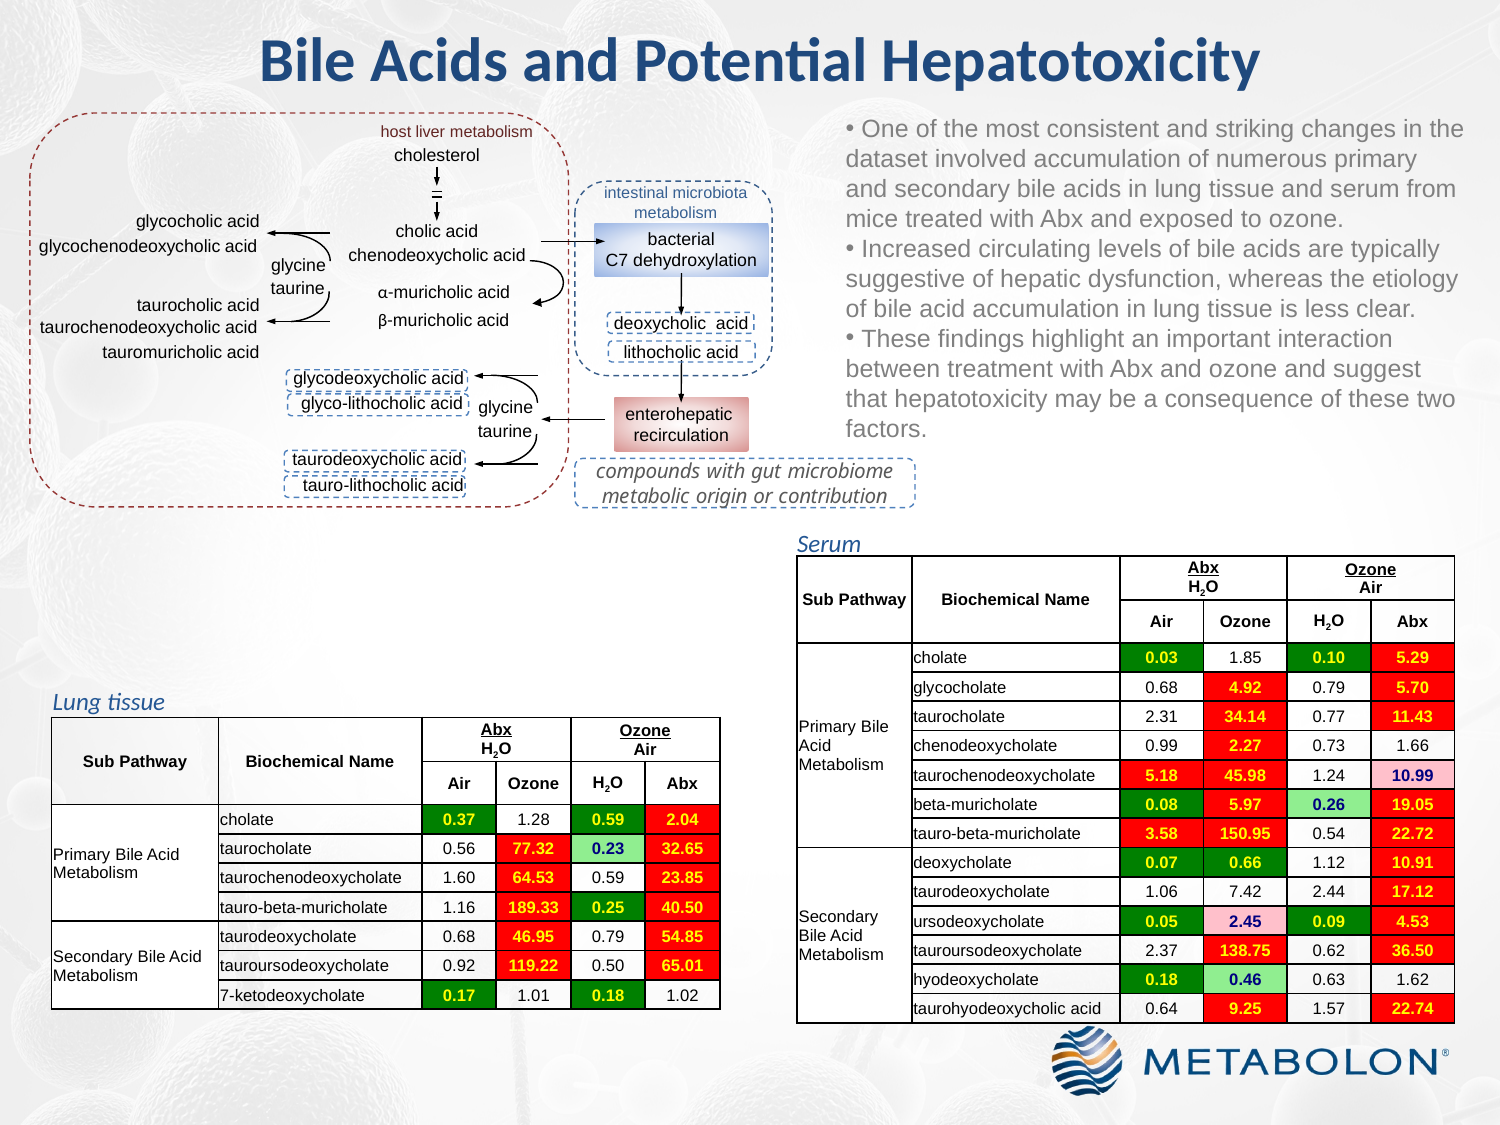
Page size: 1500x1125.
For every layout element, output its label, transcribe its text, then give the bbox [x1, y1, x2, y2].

table_cell 3.58 [1121, 819, 1203, 847]
table_cell Ozone [497, 762, 570, 804]
table_cell 2.31 [1121, 702, 1203, 730]
table_cell 0.23 [572, 835, 644, 862]
table_cell Primary Bile Acid Metabolism [798, 644, 911, 847]
table_cell tauroursodeoxycholate [913, 936, 1119, 963]
table_cell 0.62 [1288, 936, 1370, 963]
table_cell 0.59 [572, 864, 644, 891]
table_cell 0.77 [1288, 702, 1370, 730]
table_cell 0.79 [572, 922, 644, 950]
table_cell 0.18 [1121, 965, 1203, 993]
table_cell 119.22 [497, 951, 570, 979]
table_cell 5.70 [1372, 673, 1454, 700]
table_cell cholate [913, 644, 1119, 671]
table_cell 22.74 [1372, 994, 1454, 1022]
table_cell 0.79 [1288, 673, 1370, 700]
table_cell 0.05 [1121, 907, 1203, 934]
table_cell cholate [219, 805, 421, 833]
table_cell 0.64 [1121, 994, 1203, 1022]
table_cell 0.68 [423, 922, 495, 950]
table_cell 10.91 [1372, 848, 1454, 876]
table_cell 0.99 [1121, 731, 1203, 759]
table_cell hyodeoxycholate [913, 965, 1119, 993]
title Bile Acids and Potential Hepatotoxicity [85, 16, 1436, 97]
table_cell deoxycholate [913, 848, 1119, 876]
table_cell 0.50 [572, 951, 644, 979]
table_cell 0.92 [423, 951, 495, 979]
table_header Abx H2O [1121, 557, 1286, 599]
table_cell 0.09 [1288, 907, 1370, 934]
table_cell 5.97 [1204, 790, 1286, 817]
table_cell beta-muricholate [913, 790, 1119, 817]
table_cell 34.14 [1204, 702, 1286, 730]
table_cell 0.59 [572, 805, 644, 833]
table_cell 1.28 [497, 805, 570, 833]
table_header Sub Pathway [798, 557, 911, 642]
table_header Sub Pathway [52, 718, 218, 804]
table_cell 0.25 [572, 893, 644, 920]
table_cell 40.50 [646, 893, 719, 920]
table_cell 1.24 [1288, 761, 1370, 788]
table_cell 1.85 [1204, 644, 1286, 671]
table_cell 0.46 [1204, 965, 1286, 993]
table_cell 65.01 [646, 951, 719, 979]
table_cell 1.06 [1121, 878, 1203, 905]
table_cell ursodeoxycholate [913, 907, 1119, 934]
table_cell 138.75 [1204, 936, 1286, 963]
table_cell tauro-beta-muricholate [219, 893, 421, 920]
table_cell Primary Bile Acid Metabolism [52, 805, 218, 920]
table_cell 0.08 [1121, 790, 1203, 817]
table_cell 0.66 [1204, 848, 1286, 876]
table_cell 5.29 [1372, 644, 1454, 671]
table_cell glycocholate [913, 673, 1119, 700]
table_cell 1.16 [423, 893, 495, 920]
table_header Biochemical Name [219, 718, 421, 804]
table_cell 17.12 [1372, 878, 1454, 905]
text_box Serum [782, 529, 877, 565]
table_cell 1.12 [1288, 848, 1370, 876]
table_cell 1.62 [1372, 965, 1454, 993]
table_cell 77.32 [497, 835, 570, 862]
table_cell 0.54 [1288, 819, 1370, 847]
table_cell 0.73 [1288, 731, 1370, 759]
table_cell 2.04 [646, 805, 719, 833]
table_cell 7.42 [1204, 878, 1286, 905]
table_cell 0.18 [572, 981, 644, 1008]
table_cell 7-ketodeoxycholate [219, 981, 421, 1008]
table_cell 0.07 [1121, 848, 1203, 876]
table_cell 9.25 [1204, 994, 1286, 1022]
table_cell 2.27 [1204, 731, 1286, 759]
table_cell 1.66 [1372, 731, 1454, 759]
table_cell 150.95 [1204, 819, 1286, 847]
table_cell 0.68 [1121, 673, 1203, 700]
table_cell 4.92 [1204, 673, 1286, 700]
table_cell 46.95 [497, 922, 570, 950]
table_cell Air [1121, 601, 1203, 642]
table_cell 2.44 [1288, 878, 1370, 905]
table_cell 5.18 [1121, 761, 1203, 788]
table_cell Secondary Bile Acid Metabolism [798, 848, 911, 1022]
table_header Ozone Air [1288, 557, 1454, 599]
table_cell tauroursodeoxycholate [219, 951, 421, 979]
table_cell Ozone [1204, 601, 1286, 642]
table_cell taurodeoxycholate [913, 878, 1119, 905]
table_cell Abx [646, 762, 719, 804]
picture [0, 0, 1500, 1125]
table_cell 0.10 [1288, 644, 1370, 671]
table_cell 0.63 [1288, 965, 1370, 993]
table_cell tauro-beta-muricholate [913, 819, 1119, 847]
table_cell 0.37 [423, 805, 495, 833]
table_cell 22.72 [1372, 819, 1454, 847]
table_header Abx H2O [423, 718, 570, 761]
table_cell H2O [572, 762, 644, 804]
table_cell 2.37 [1121, 936, 1203, 963]
table_cell taurodeoxycholate [219, 922, 421, 950]
table_header Ozone Air [572, 718, 719, 761]
table_cell taurohyodeoxycholic acid [913, 994, 1119, 1022]
table_cell taurochenodeoxycholate [219, 864, 421, 891]
table_cell 1.57 [1288, 994, 1370, 1022]
table_cell 32.65 [646, 835, 719, 862]
table_cell 11.43 [1372, 702, 1454, 730]
table_cell 54.85 [646, 922, 719, 950]
text_box Lung tissue [37, 677, 181, 723]
text_box One of the most consistent and striking changes in the dataset involved accumulation of numerous primary and secondary bile acids in lung tissue and serum from mice treated with Abx and exposed to ozone. Increased circulating levels of bile acids are typically suggestive of hepatic dysfunction, whereas the etiology of bile acid accumulation in lung tissue is less clear. These findings highlight an important interaction between treatment with Abx and ozone and suggest that hepatotoxicity may be a consequence of these two factors. [830, 105, 1481, 450]
table_cell taurochenodeoxycholate [913, 761, 1119, 788]
table_cell Air [423, 762, 495, 804]
table_cell 0.56 [423, 835, 495, 862]
table_cell 45.98 [1204, 761, 1286, 788]
table_cell taurocholate [219, 835, 421, 862]
table_cell Abx [1372, 601, 1454, 642]
table_header Biochemical Name [913, 557, 1119, 642]
table_cell 0.26 [1288, 790, 1370, 817]
table_cell 19.05 [1372, 790, 1454, 817]
table_cell 10.99 [1372, 761, 1454, 788]
table_cell 2.45 [1204, 907, 1286, 934]
table_cell 1.60 [423, 864, 495, 891]
table_cell taurocholate [913, 702, 1119, 730]
table_cell 0.03 [1121, 644, 1203, 671]
table_cell 1.01 [497, 981, 570, 1008]
table_cell Secondary Bile Acid Metabolism [52, 922, 218, 1008]
table_cell 189.33 [497, 893, 570, 920]
table_cell 4.53 [1372, 907, 1454, 934]
table_cell chenodeoxycholate [913, 731, 1119, 759]
table_cell H2O [1288, 601, 1370, 642]
table_cell 0.17 [423, 981, 495, 1008]
table_cell 64.53 [497, 864, 570, 891]
table_cell 23.85 [646, 864, 719, 891]
table_cell 36.50 [1372, 936, 1454, 963]
table_cell 1.02 [646, 981, 719, 1008]
